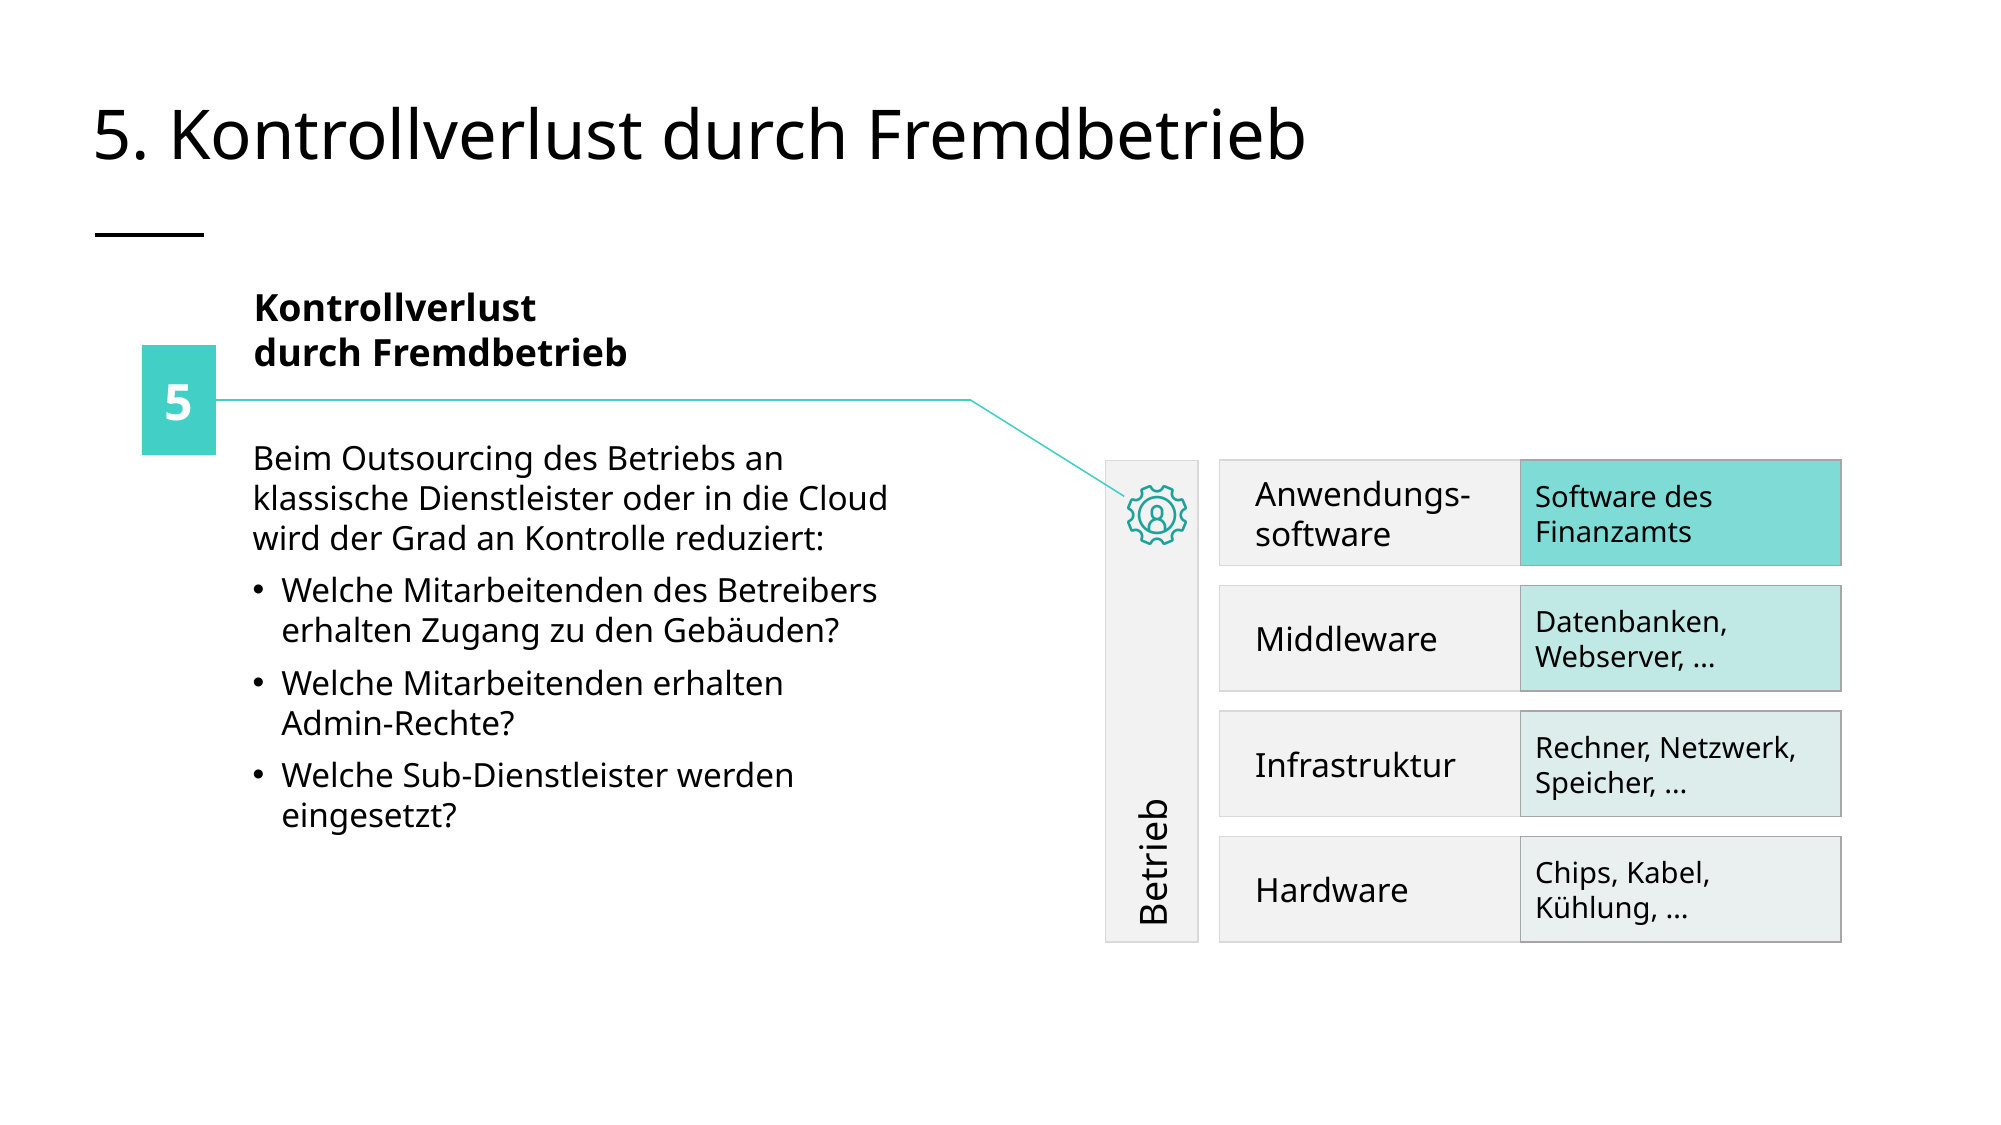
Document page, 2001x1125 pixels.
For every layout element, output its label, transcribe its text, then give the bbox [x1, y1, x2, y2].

title 5. Kontrollverlust durch Fremdbetrieb [77, 67, 1803, 197]
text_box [141, 276, 971, 455]
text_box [970, 400, 1125, 497]
text_box Beim Outsourcing des Betriebs an klassische Dienstleister oder in die Cloud wird der Grad an Kontrolle reduziert: Welche Mitarbeitenden des Betreibers erhalten Zugang zu den Gebäuden? Welche Mitarbeitenden erhalten Admin-Rechte? Welche Sub-Dienstleister werden eingesetzt? [237, 455, 921, 894]
picture [1127, 485, 1187, 545]
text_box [1105, 460, 1842, 943]
